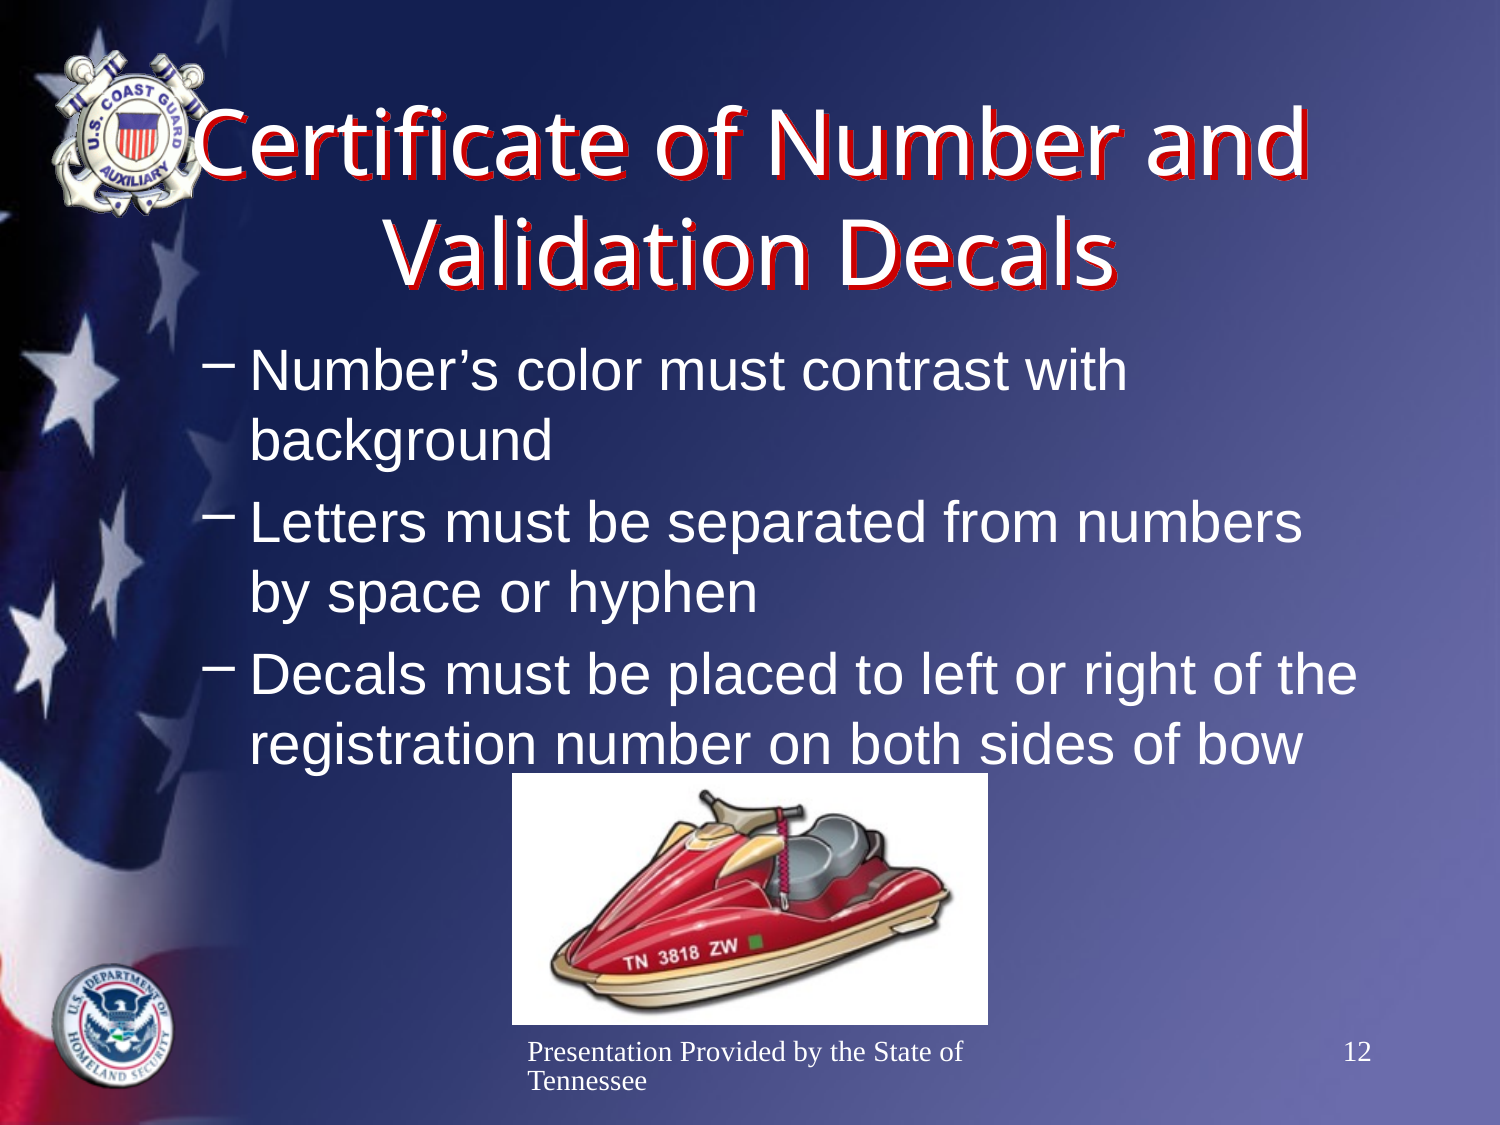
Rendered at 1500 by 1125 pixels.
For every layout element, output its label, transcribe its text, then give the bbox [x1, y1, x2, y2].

picture [0, 0, 1500, 1125]
title Certificate of Number and Validation Decals [112, 99, 1388, 288]
list Number’s color must contrast with background Letters must be separated from numbers by space or hyphen Decals must be placed to left or right of the registration number on both sides of bow [112, 324, 1388, 1000]
footer Presentation Provided by the State of Tennessee [512, 1025, 988, 1100]
slide_number 12 [1074, 1025, 1388, 1100]
